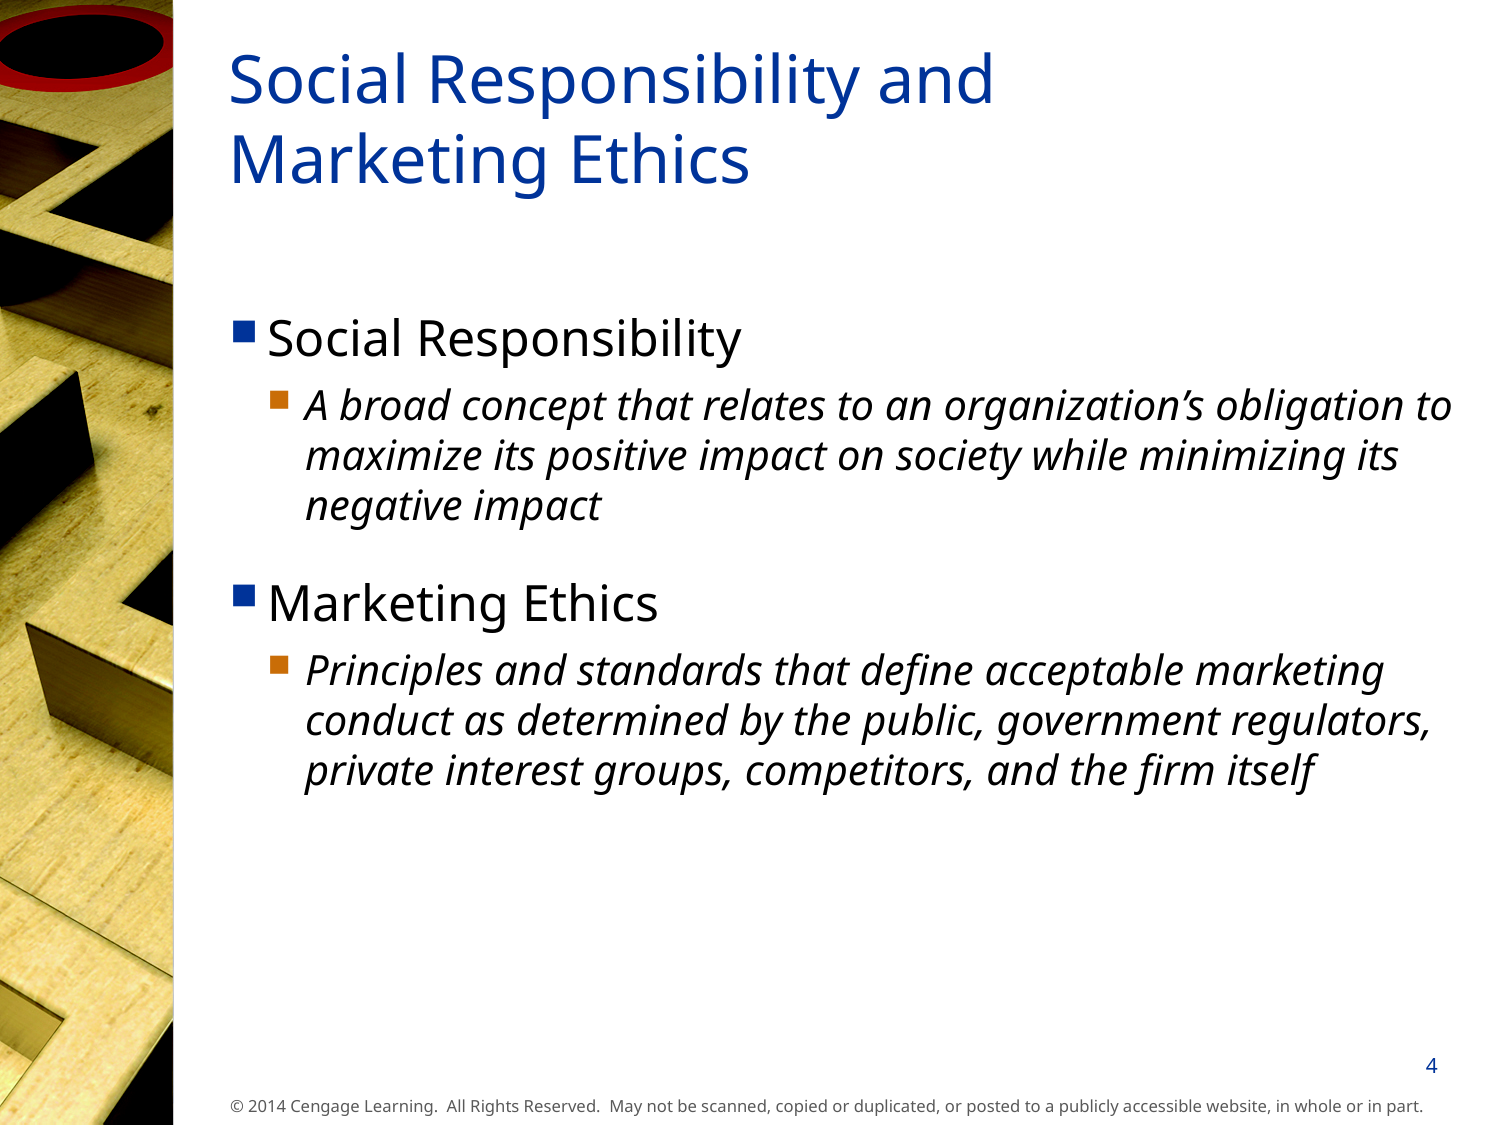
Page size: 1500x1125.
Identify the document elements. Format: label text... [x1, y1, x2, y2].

picture [0, 0, 174, 1125]
slide_number 4 [1386, 1037, 1478, 1097]
list Social Responsibility A broad concept that relates to an organization’s obligation to maximize its positive impact on society while minimizing its negative impact Marketing Ethics Principles and standards that define acceptable marketing conduct as determined by the public, government regulators, private interest groups, competitors, and the firm itself [215, 212, 1478, 981]
title Social Responsibility and Marketing Ethics [213, 29, 1454, 213]
